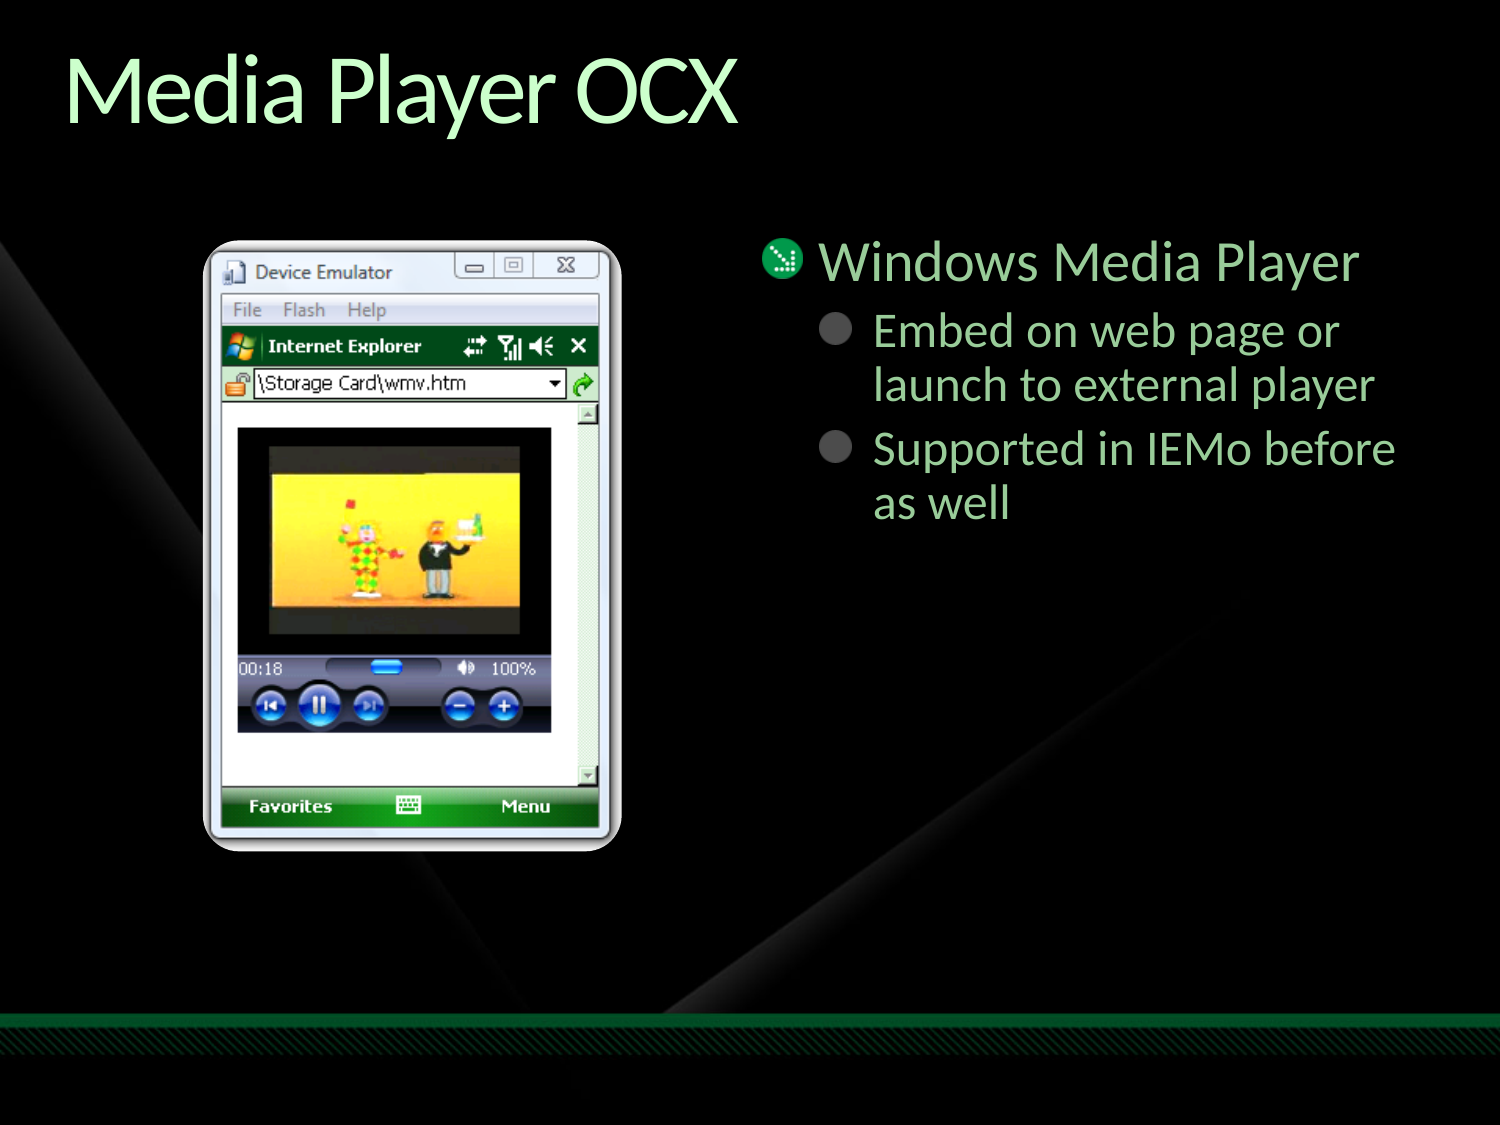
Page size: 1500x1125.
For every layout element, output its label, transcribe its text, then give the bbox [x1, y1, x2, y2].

title Media Player OCX [62, 37, 1438, 147]
list Windows Media Player Embed on web page or launch to external player Supported in IEMo before as well [762, 231, 1438, 538]
picture [0, 0, 1500, 1125]
